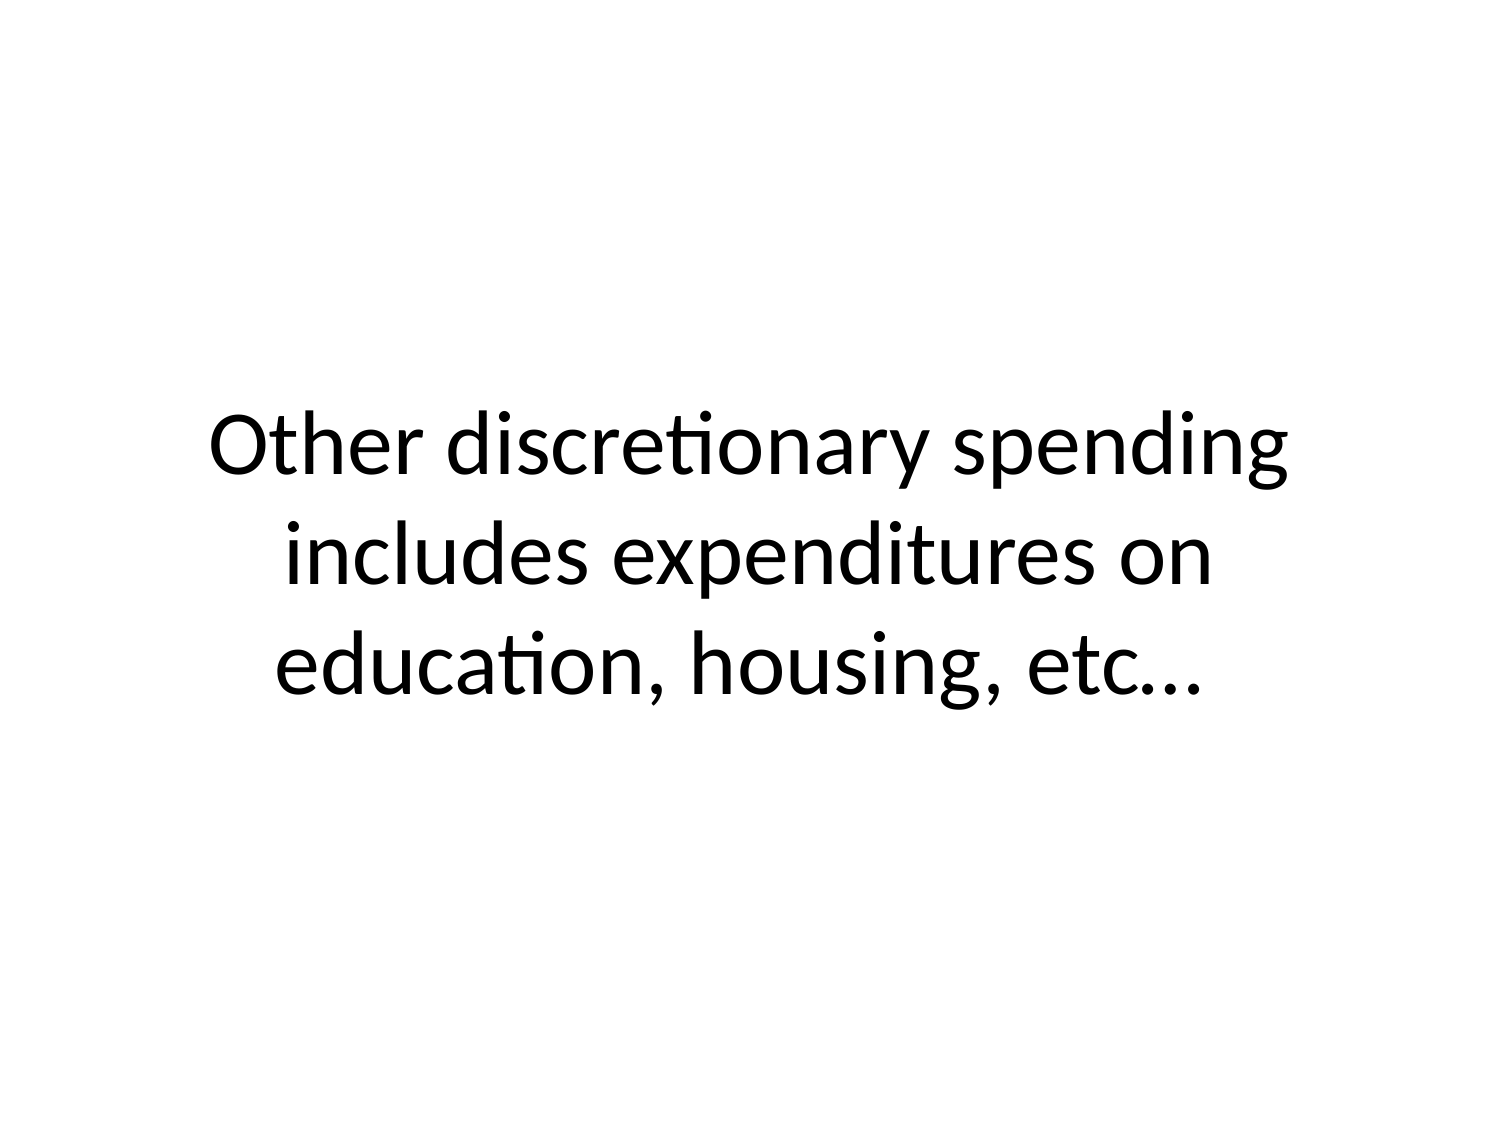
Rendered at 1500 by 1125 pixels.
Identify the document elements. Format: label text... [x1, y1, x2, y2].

title Other discretionary spending includes expenditures on education, housing, etc… [74, 44, 1426, 1051]
